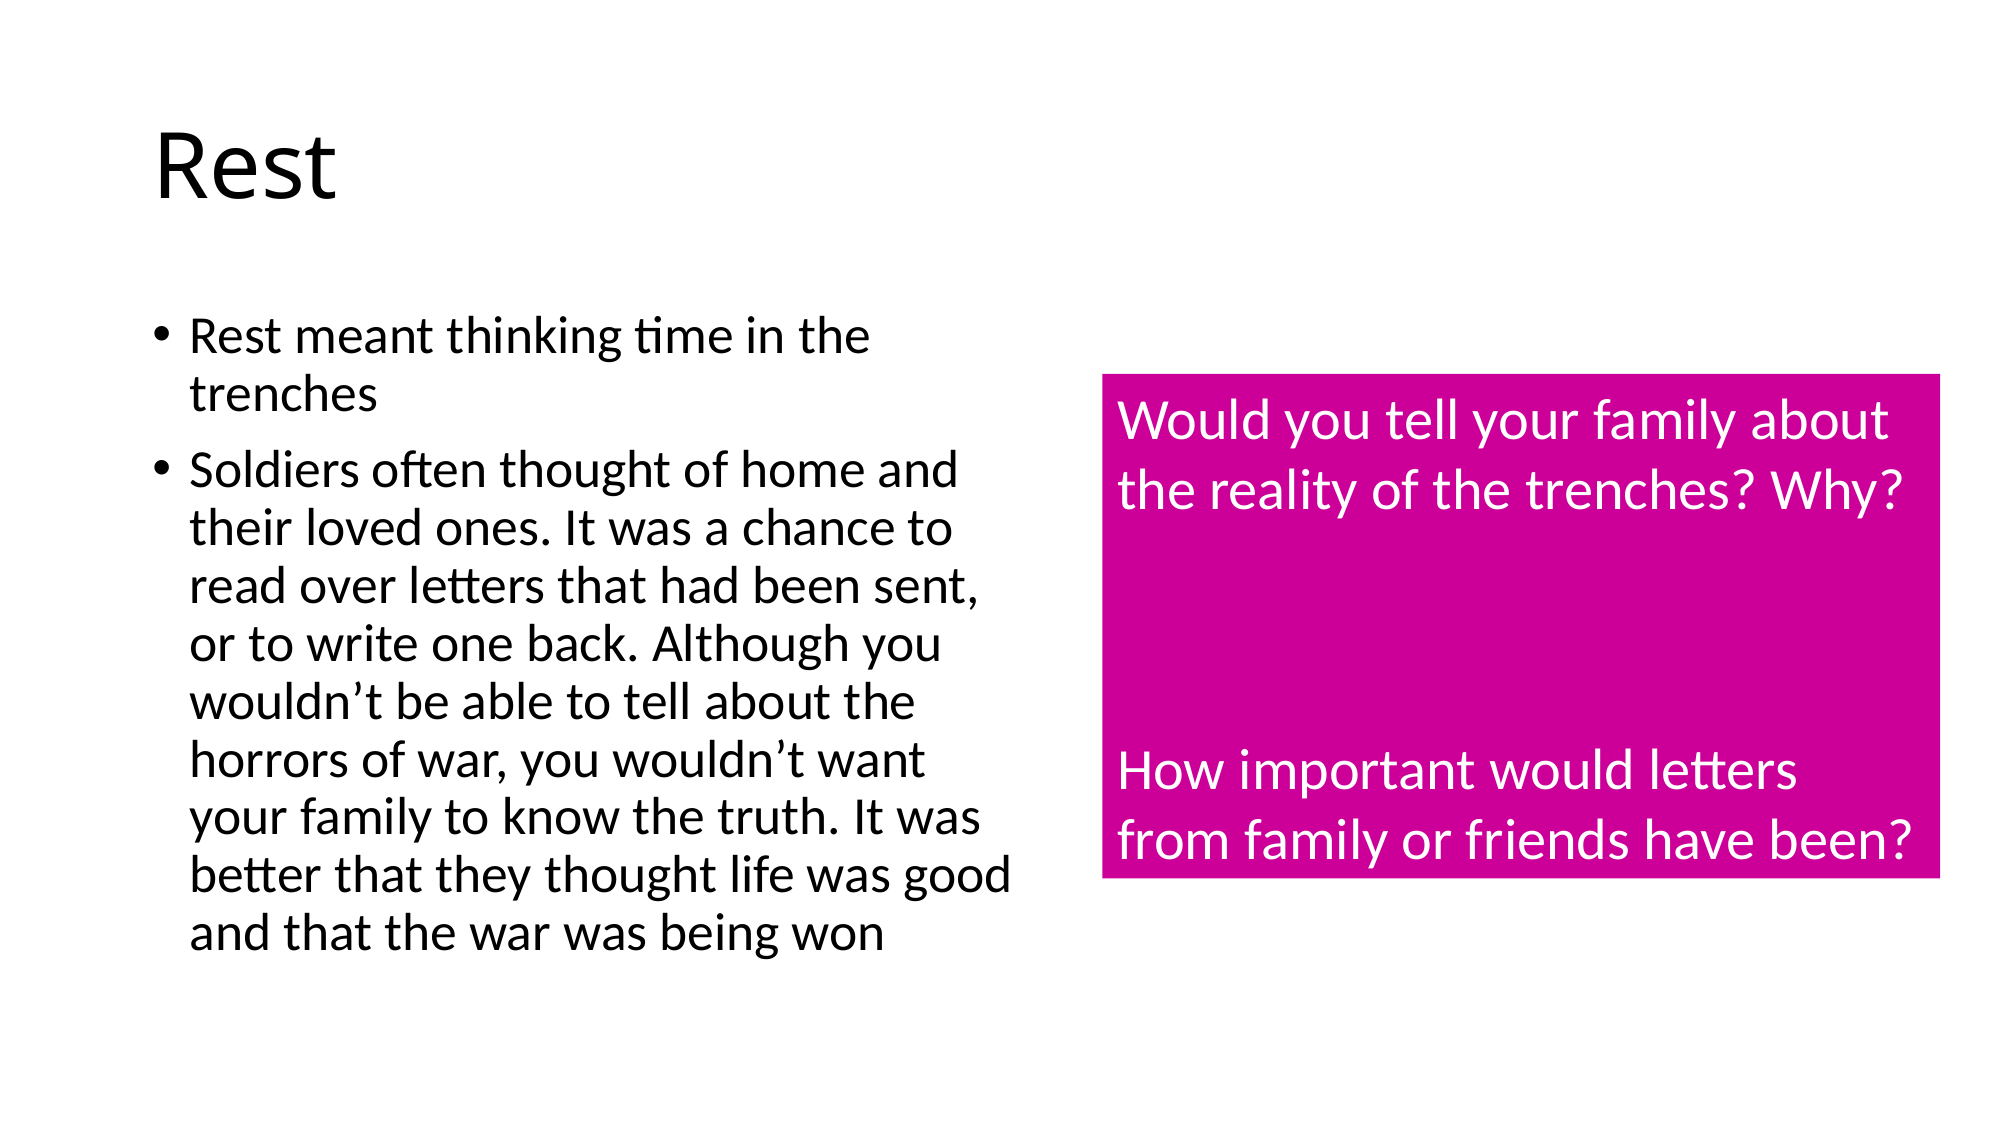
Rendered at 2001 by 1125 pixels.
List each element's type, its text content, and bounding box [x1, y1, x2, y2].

text_box Would you tell your family about the reality of the trenches? Why? How important would letters from family or friends have been? [1102, 373, 1941, 879]
title Rest [137, 59, 1863, 278]
list Rest meant thinking time in the trenches Soldiers often thought of home and their loved ones. It was a chance to read over letters that had been sent, or to write one back. Although you wouldn’t be able to tell about the horrors of war, you wouldn’t want your family to know the truth. It was better that they thought life was good and that the war was being won [137, 299, 1029, 1014]
